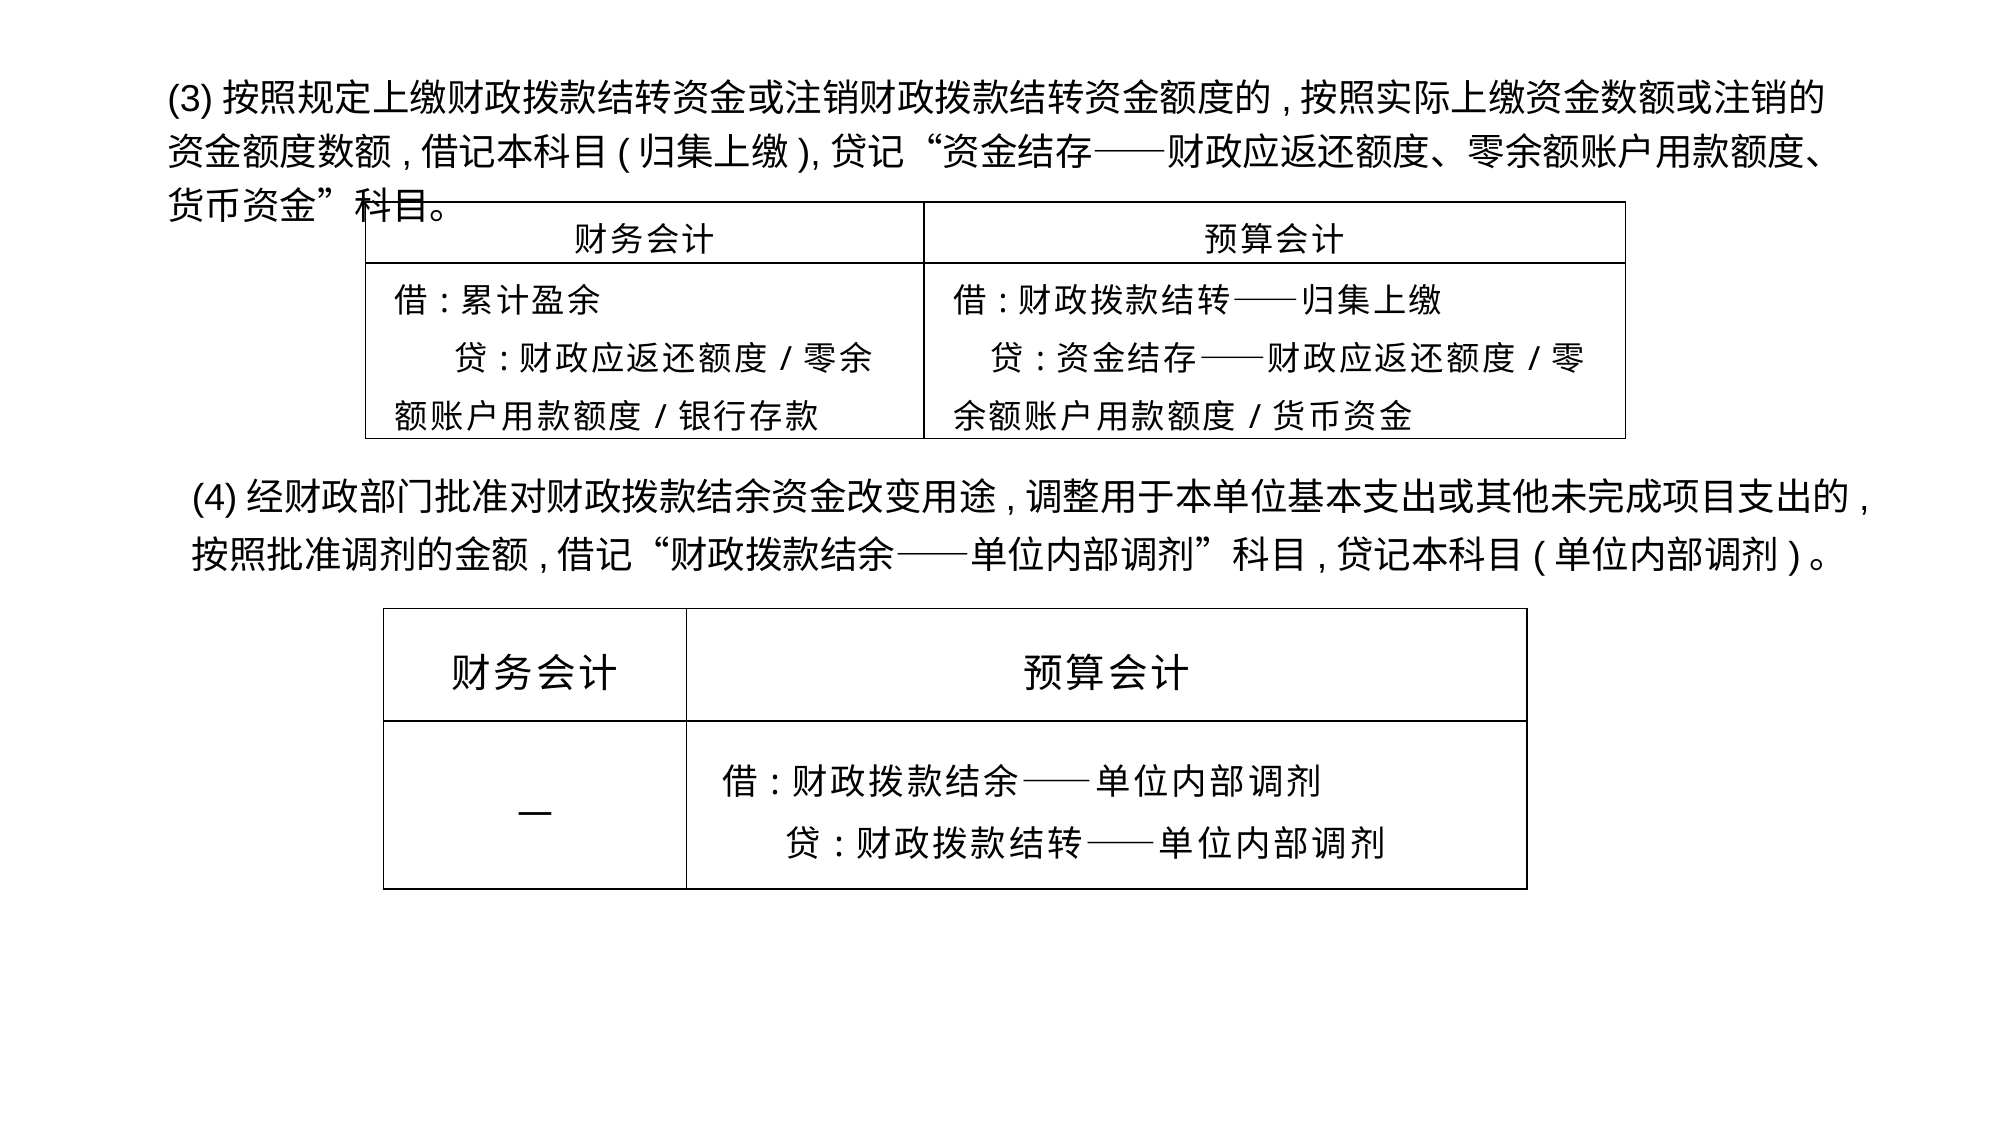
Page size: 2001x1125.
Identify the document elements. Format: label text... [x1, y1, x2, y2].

table_cell 借:财政拨款结余——单位内部调剂 贷:财政拨款结转——单位内部调剂 [687, 722, 1526, 888]
table_cell 借:财政拨款结转——归集上缴 贷:资金结存——财政应返还额度/零余额账户用款额度/货币资金 [925, 264, 1625, 438]
table_header 预算会计 [687, 609, 1526, 720]
table_header 财务会计 [366, 203, 923, 262]
table_header 财务会计 [384, 609, 686, 720]
table_header 预算会计 [925, 203, 1625, 262]
table_cell 借:累计盈余 贷:财政应返还额度/零余额账户用款额度/银行存款 [366, 264, 923, 438]
table_cell — [384, 722, 686, 888]
text_box (4)经财政部门批准对财政拨款结余资金改变用途,调整用于本单位基本支出或其他未完成项目支出的,按照批准调剂的金额,借记“财政拨款结余——单位内部调剂”科目,贷记本科目(单位内部调剂)。 [177, 452, 1872, 646]
text_box (3)按照规定上缴财政拨款结转资金或注销财政拨款结转资金额度的,按照实际上缴资金数额或注销的资金额度数额,借记本科目(归集上缴),贷记“资金结存——财政应返还额度、零余额账户用款额度、货币资金”科目。 [152, 57, 1872, 262]
